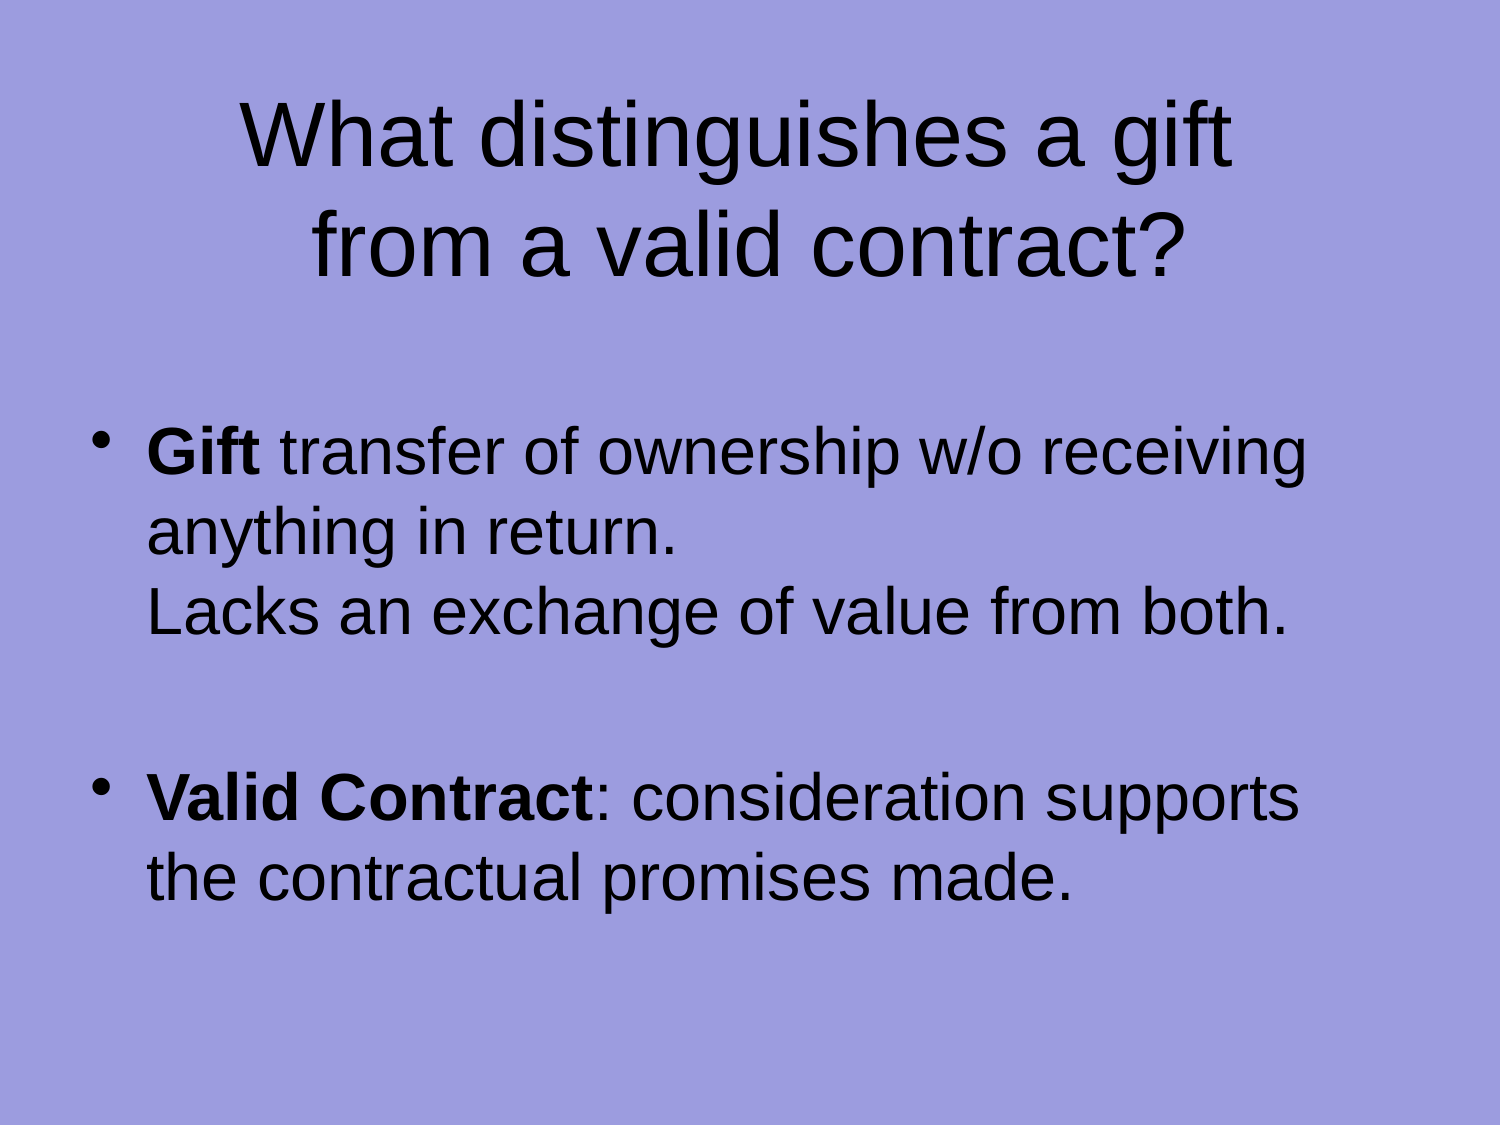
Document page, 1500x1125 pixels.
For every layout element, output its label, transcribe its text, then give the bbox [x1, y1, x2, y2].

list Gift transfer of ownership w/o receiving anything in return. Lacks an exchange of value from both. Valid Contract: consideration supports the contractual promises made. [74, 399, 1426, 1006]
title What distinguishes a gift from a valid contract? [74, 44, 1426, 326]
